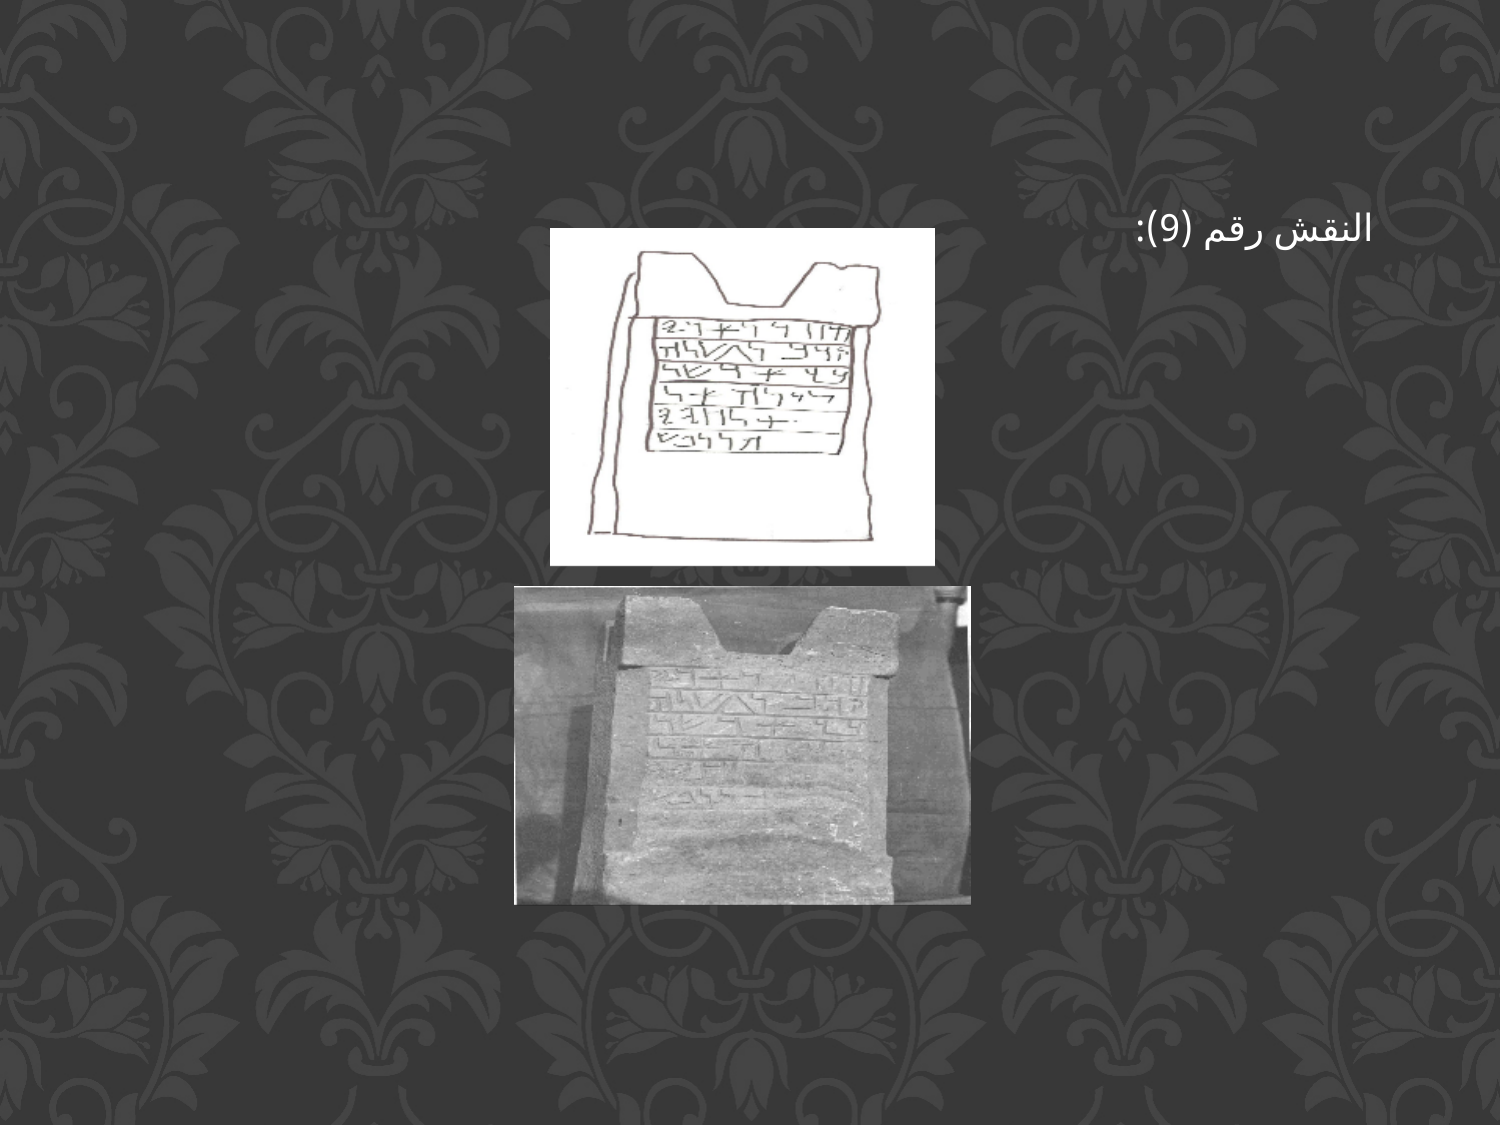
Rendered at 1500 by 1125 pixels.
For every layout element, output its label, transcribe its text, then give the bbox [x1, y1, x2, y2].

text_box النقش رقم (9): [1058, 196, 1389, 256]
picture [514, 585, 972, 907]
picture [550, 227, 936, 568]
